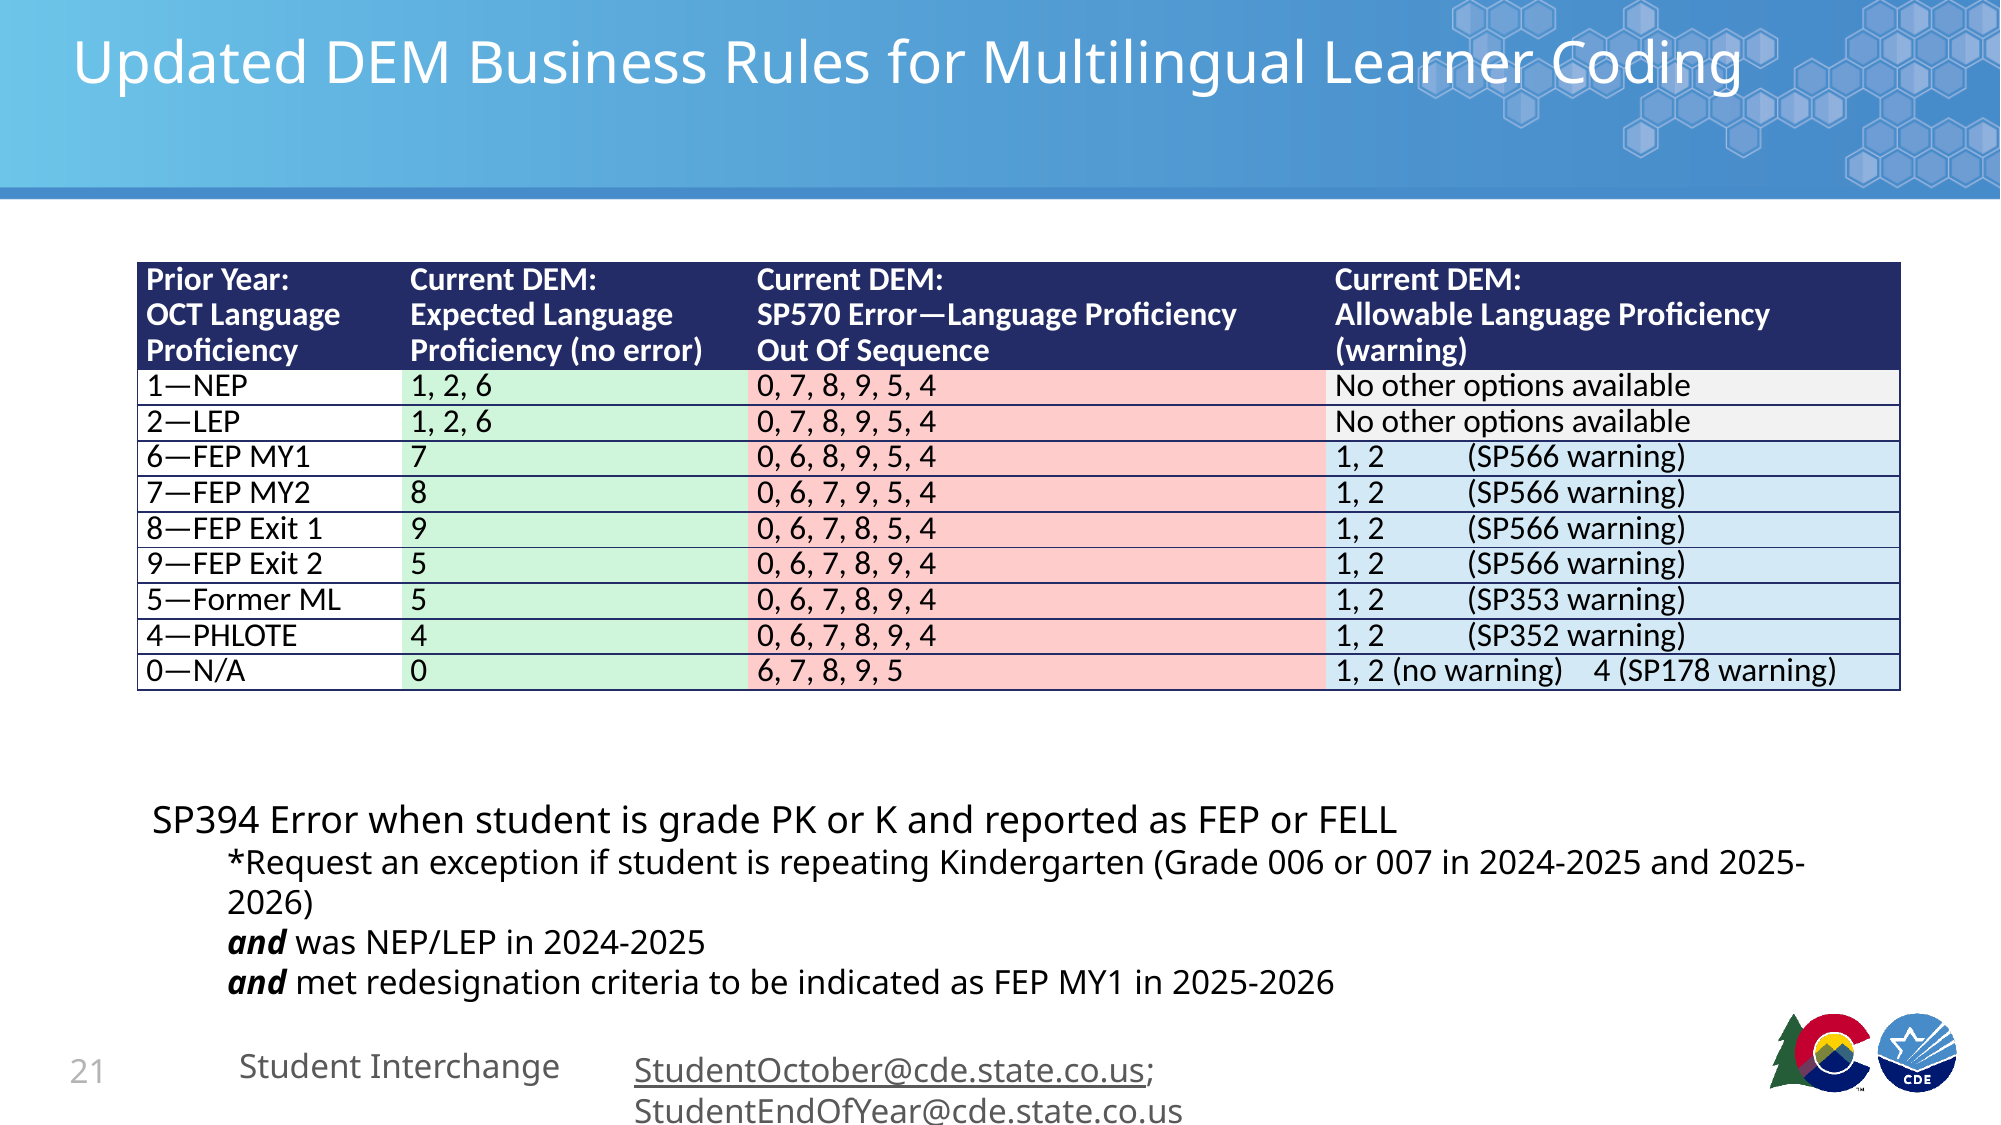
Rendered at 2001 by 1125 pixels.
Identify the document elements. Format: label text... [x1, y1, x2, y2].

table_cell 0, 6, 7, 8, 9, 4 [748, 620, 1326, 653]
table_cell 0—N/A [138, 655, 402, 689]
table_cell 5 [402, 584, 748, 618]
table_header Prior Year: OCT Language Proficiency [138, 264, 402, 369]
table_cell 1, 2 (SP566 warning) [1326, 442, 1899, 475]
table_cell 1, 2 (SP353 warning) [1326, 584, 1899, 618]
table_cell 1, 2 (SP566 warning) [1326, 477, 1899, 511]
table_cell 6, 7, 8, 9, 5 [748, 655, 1326, 689]
table_cell 0, 7, 8, 9, 5, 4 [748, 406, 1326, 440]
table_cell No other options available [1326, 370, 1899, 404]
table_cell 7—FEP MY2 [138, 477, 402, 511]
table_cell 0 [402, 655, 748, 689]
table_cell 0, 7, 8, 9, 5, 4 [748, 370, 1326, 404]
table_header Current DEM: Expected Language Proficiency (no error) [402, 264, 748, 369]
table_cell 1, 2 (SP566 warning) [1326, 548, 1899, 582]
table_cell 9—FEP Exit 2 [138, 548, 402, 582]
table_cell 4 [402, 620, 748, 653]
table_cell No other options available [1326, 406, 1899, 440]
table_cell 4—PHLOTE [138, 620, 402, 653]
table_cell 1, 2 (SP352 warning) [1326, 620, 1899, 653]
list Student Interchange [224, 1042, 586, 1103]
picture [0, 0, 2000, 200]
table_cell 1, 2, 6 [402, 406, 748, 440]
table_cell 1, 2 (no warning) 4 (SP178 warning) [1326, 655, 1899, 689]
table_cell 6—FEP MY1 [138, 442, 402, 475]
table_cell 0, 6, 7, 8, 9, 4 [748, 584, 1326, 618]
table_cell 0, 6, 8, 9, 5, 4 [748, 442, 1326, 475]
table_cell 8—FEP Exit 1 [138, 513, 402, 547]
slide_number 21 [54, 1042, 191, 1103]
table_cell 7 [402, 442, 748, 475]
table_cell 5—Former ML [138, 584, 402, 618]
picture [1768, 1012, 1957, 1093]
table_cell 0, 6, 7, 8, 5, 4 [748, 513, 1326, 547]
table_cell 1, 2, 6 [402, 370, 748, 404]
table_cell 0, 6, 7, 8, 9, 4 [748, 548, 1326, 582]
table_header Current DEM: Allowable Language Proficiency (warning) [1326, 264, 1899, 369]
table_cell 9 [402, 513, 748, 547]
list StudentOctober@cde.state.co.us; StudentEndOfYear@cde.state.co.us [619, 1042, 1714, 1103]
text_box SP394 Error when student is grade PK or K and reported as FEP or FELL *Request an exception if student is repeating Kindergarten (Grade 006 or 007 in 2024-2025 and 2025-2026) and was NEP/LEP in 2024-2025 and met redesignation criteria to be indicated as FEP MY1 in 2025-2026 [137, 788, 1863, 1009]
table_cell 0, 6, 7, 9, 5, 4 [748, 477, 1326, 511]
table_cell 5 [402, 548, 748, 582]
table_header Current DEM: SP570 Error—Language Proficiency Out Of Sequence [748, 264, 1326, 369]
table_cell 8 [402, 477, 748, 511]
table_cell 1, 2 (SP566 warning) [1326, 513, 1899, 547]
title Updated DEM Business Rules for Multilingual Learner Coding [72, 33, 1863, 182]
table_cell 1—NEP [138, 370, 402, 404]
table_cell 2—LEP [138, 406, 402, 440]
